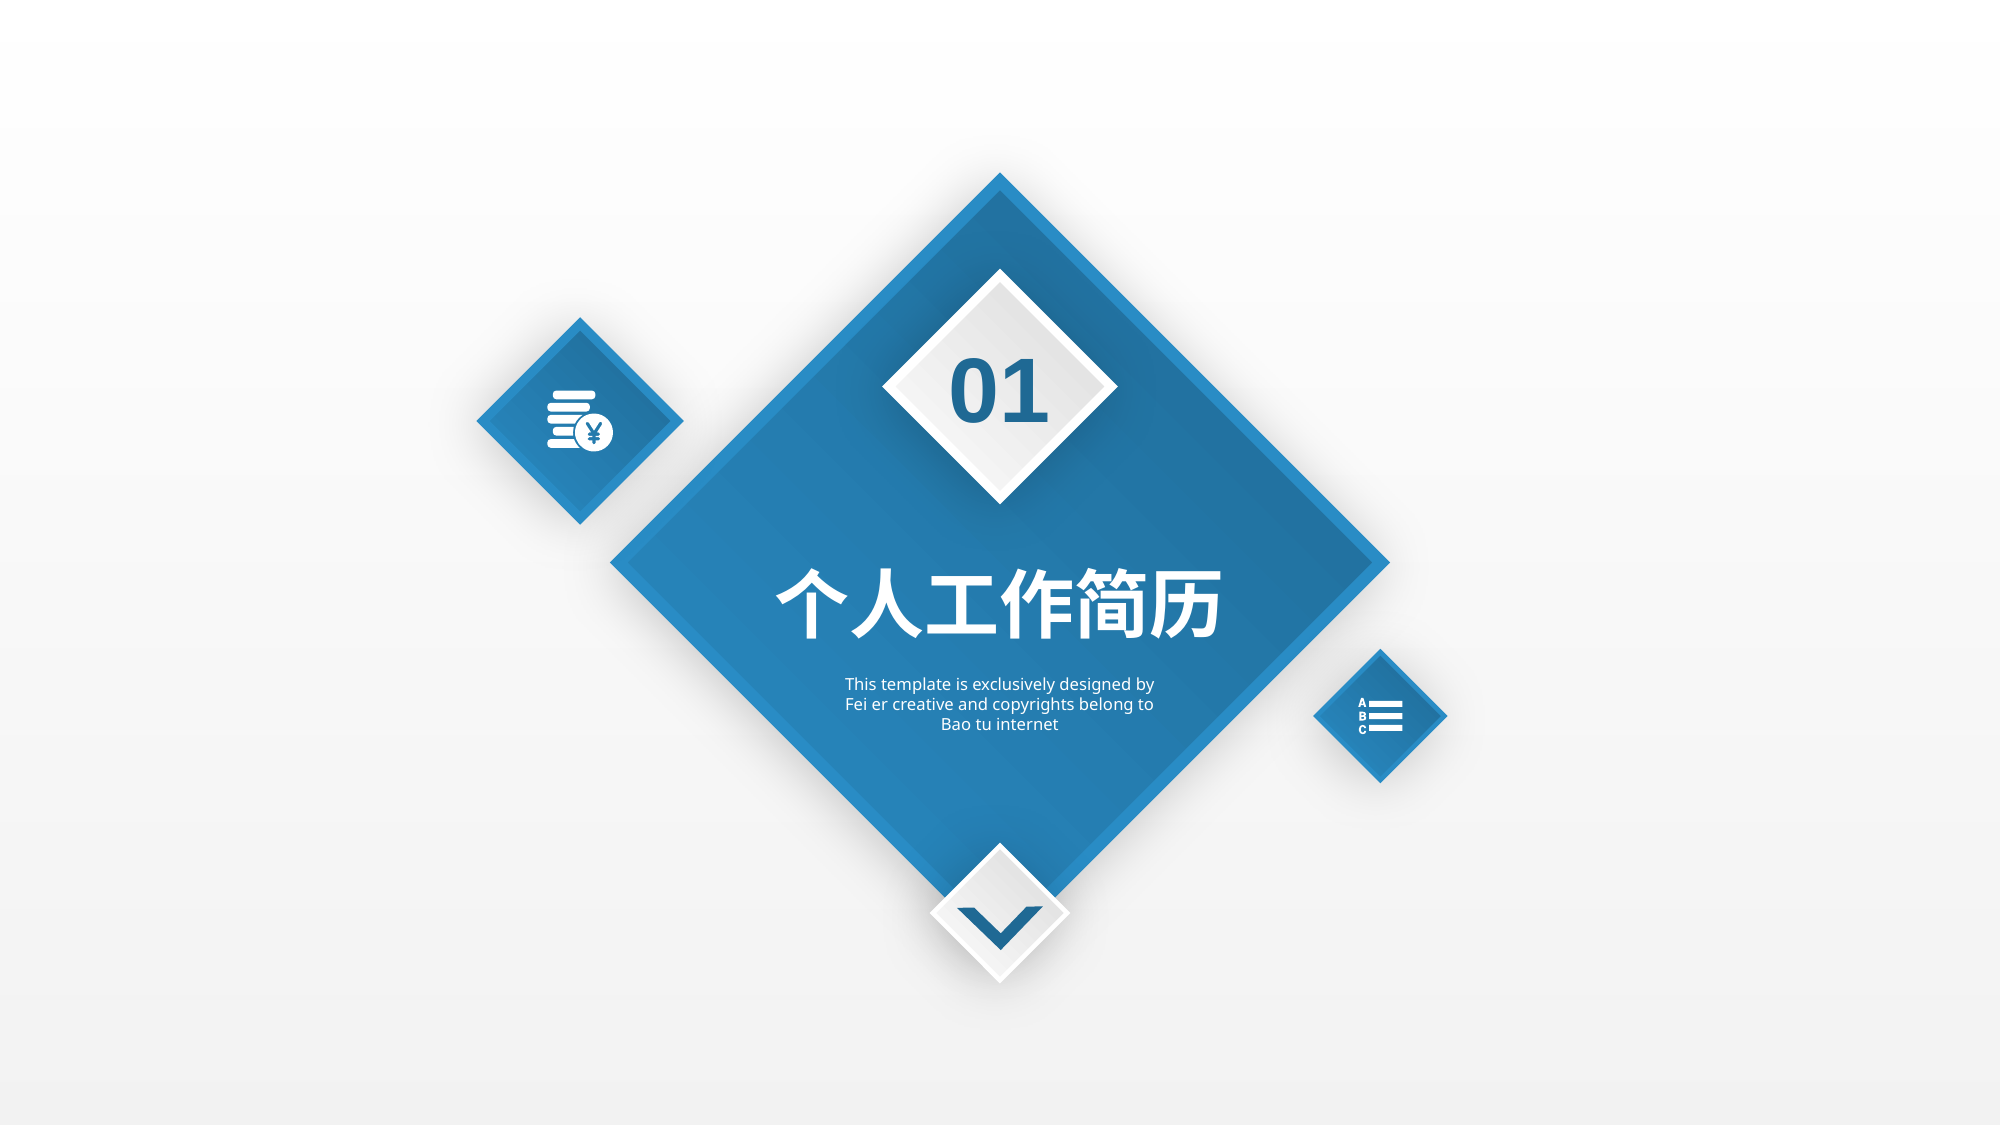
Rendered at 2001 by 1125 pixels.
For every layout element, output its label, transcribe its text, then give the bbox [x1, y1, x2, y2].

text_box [482, 323, 678, 519]
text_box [932, 845, 1068, 981]
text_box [1316, 652, 1445, 780]
text_box [904, 179, 1096, 275]
text_box [710, 656, 1290, 878]
text_box [617, 291, 1383, 629]
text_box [888, 275, 1112, 498]
text_box This template is exclusively designed by Fei er creative and copyrights belong to Bao tu internet [826, 666, 1174, 742]
text_box 个人工作简历 [683, 550, 1317, 656]
